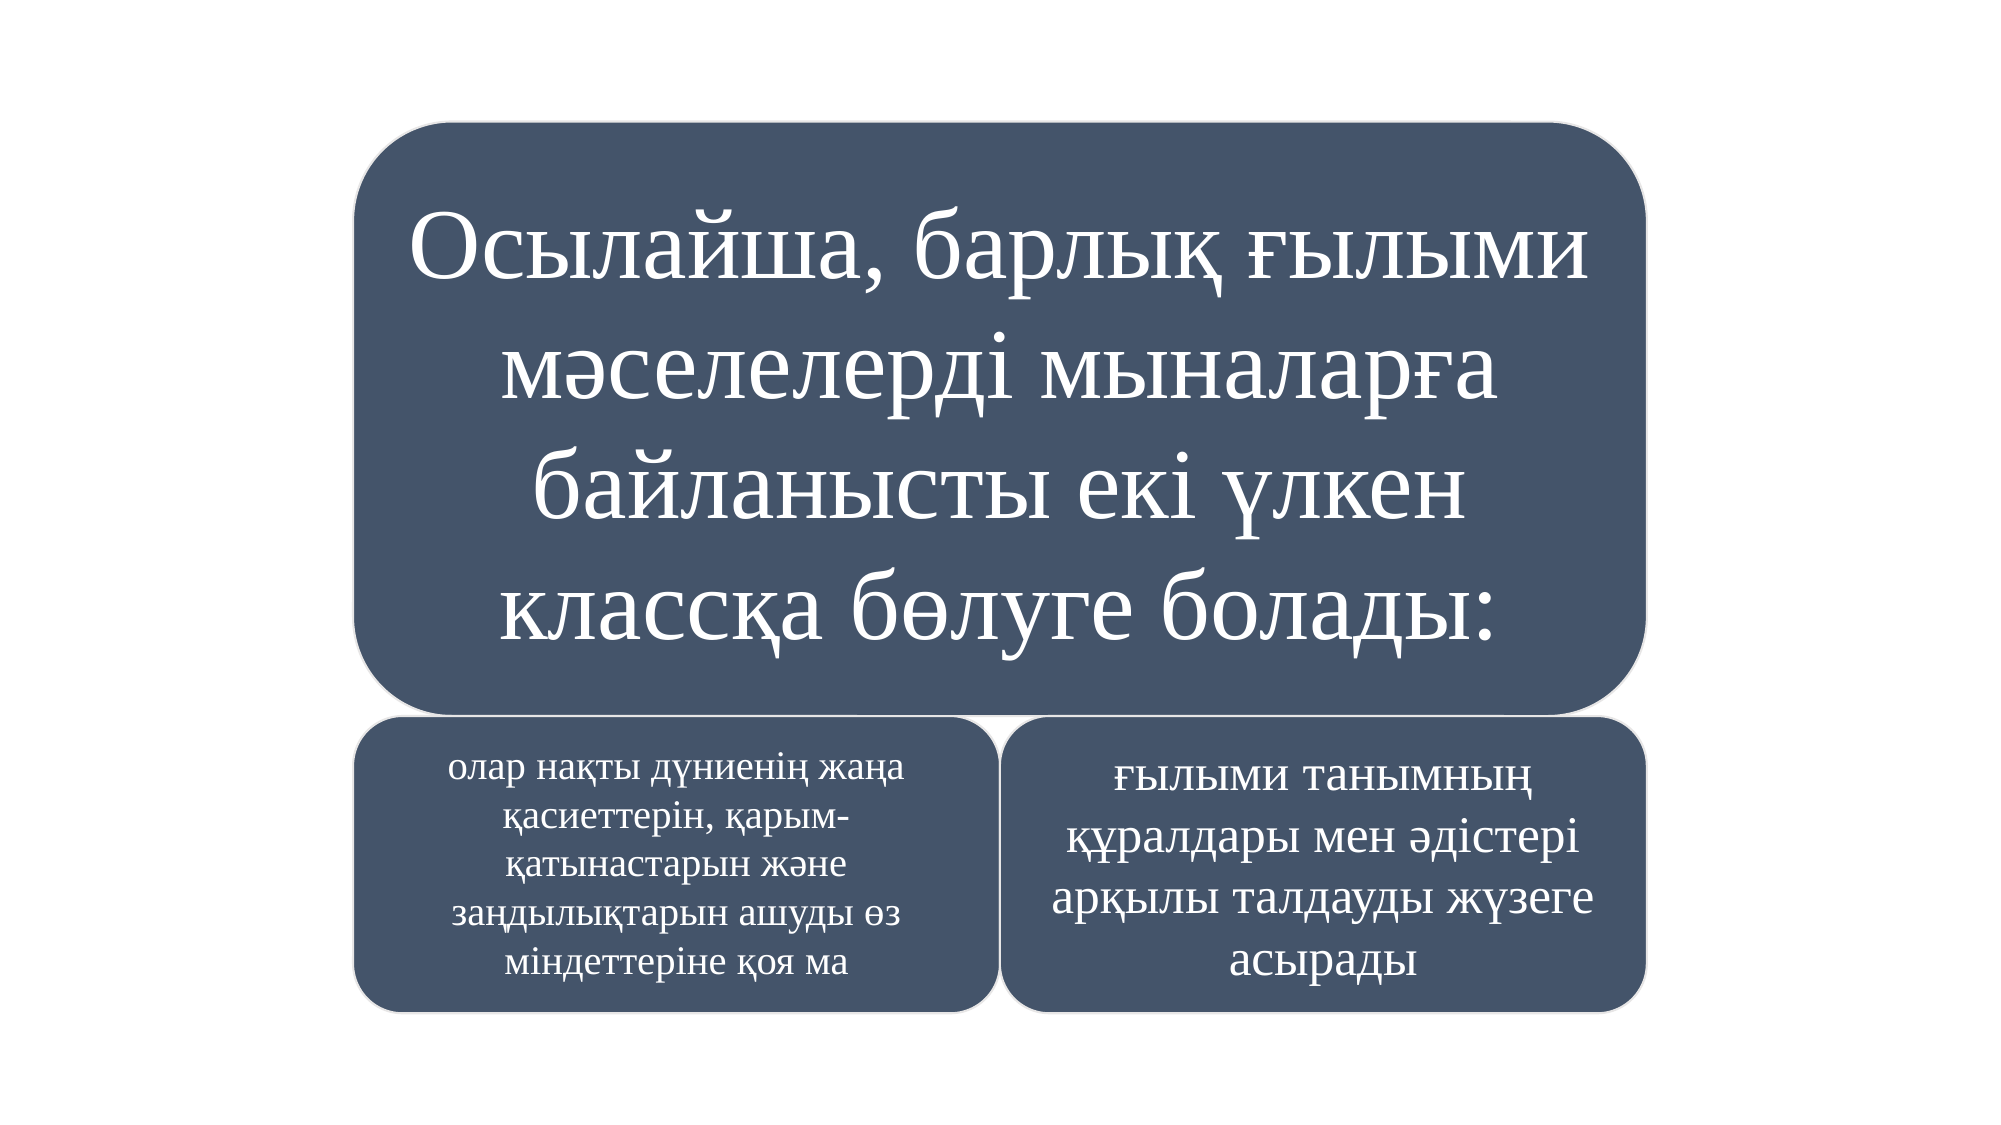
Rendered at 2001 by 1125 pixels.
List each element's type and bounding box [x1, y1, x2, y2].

list [353, 121, 1647, 1014]
